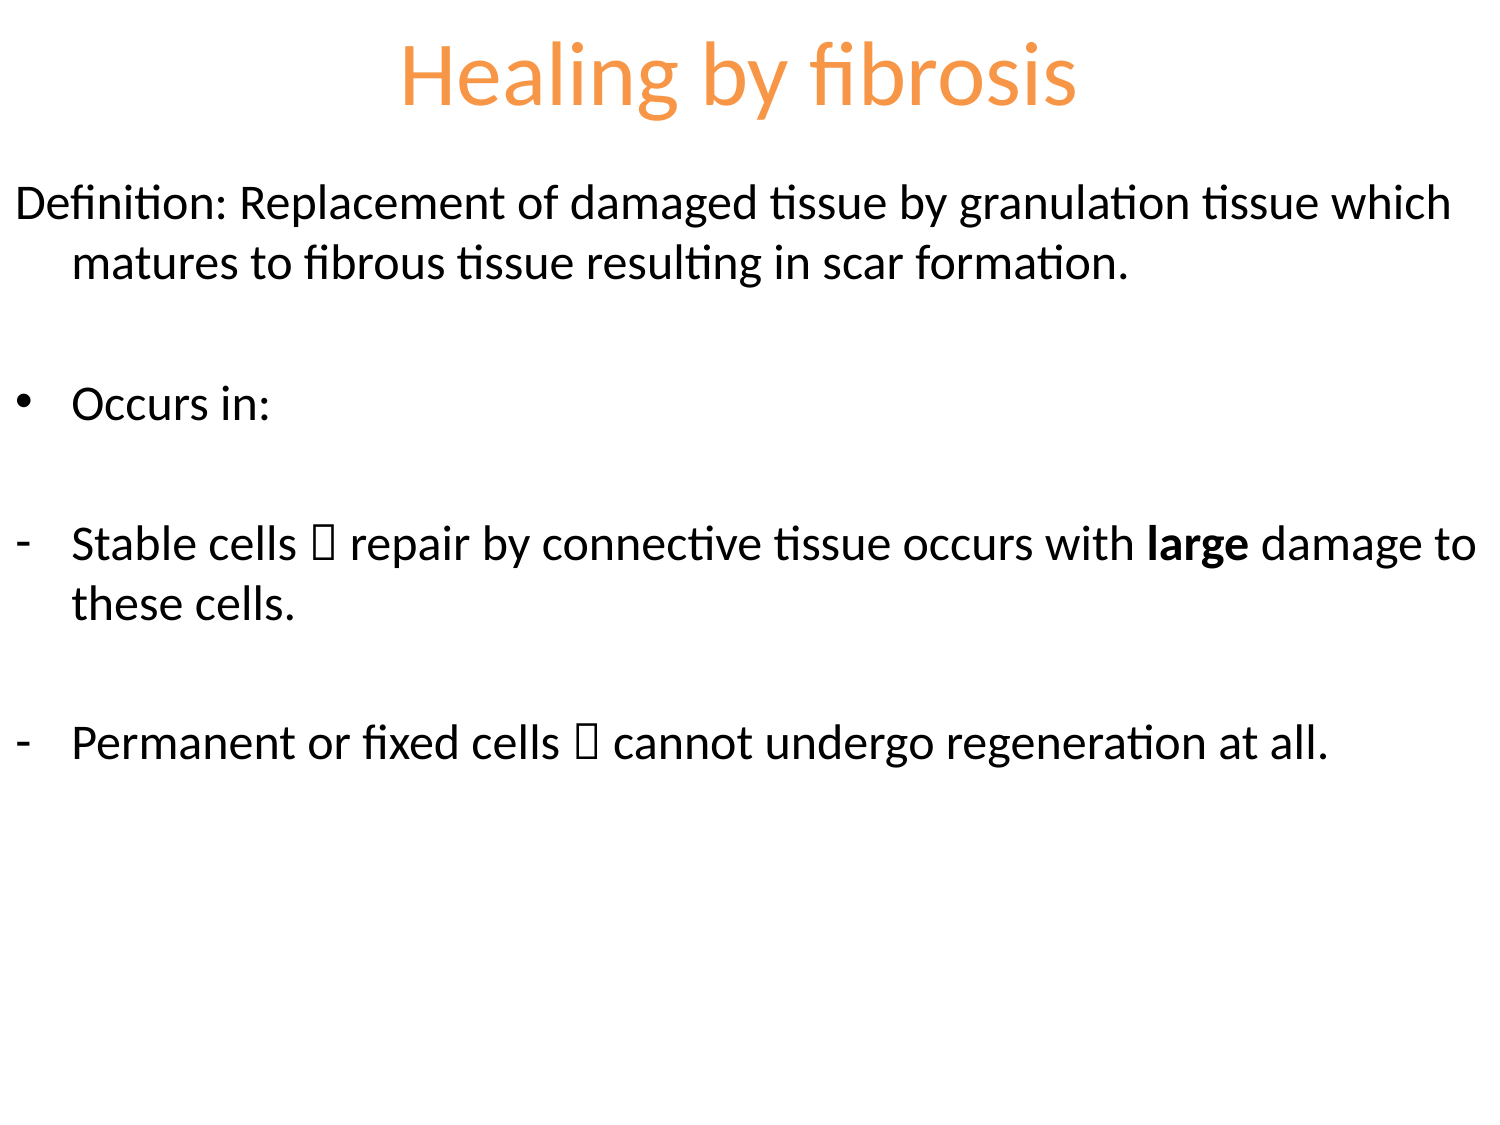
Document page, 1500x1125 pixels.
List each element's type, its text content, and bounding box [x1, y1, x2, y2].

title Healing by fibrosis [75, 0, 1425, 162]
list Definition: Replacement of damaged tissue by granulation tissue which matures to fibrous tissue resulting in scar formation. Occurs in: Stable cells  repair by connective tissue occurs with large damage to these cells. Permanent or fixed cells  cannot undergo regeneration at all. [0, 162, 1500, 1125]
